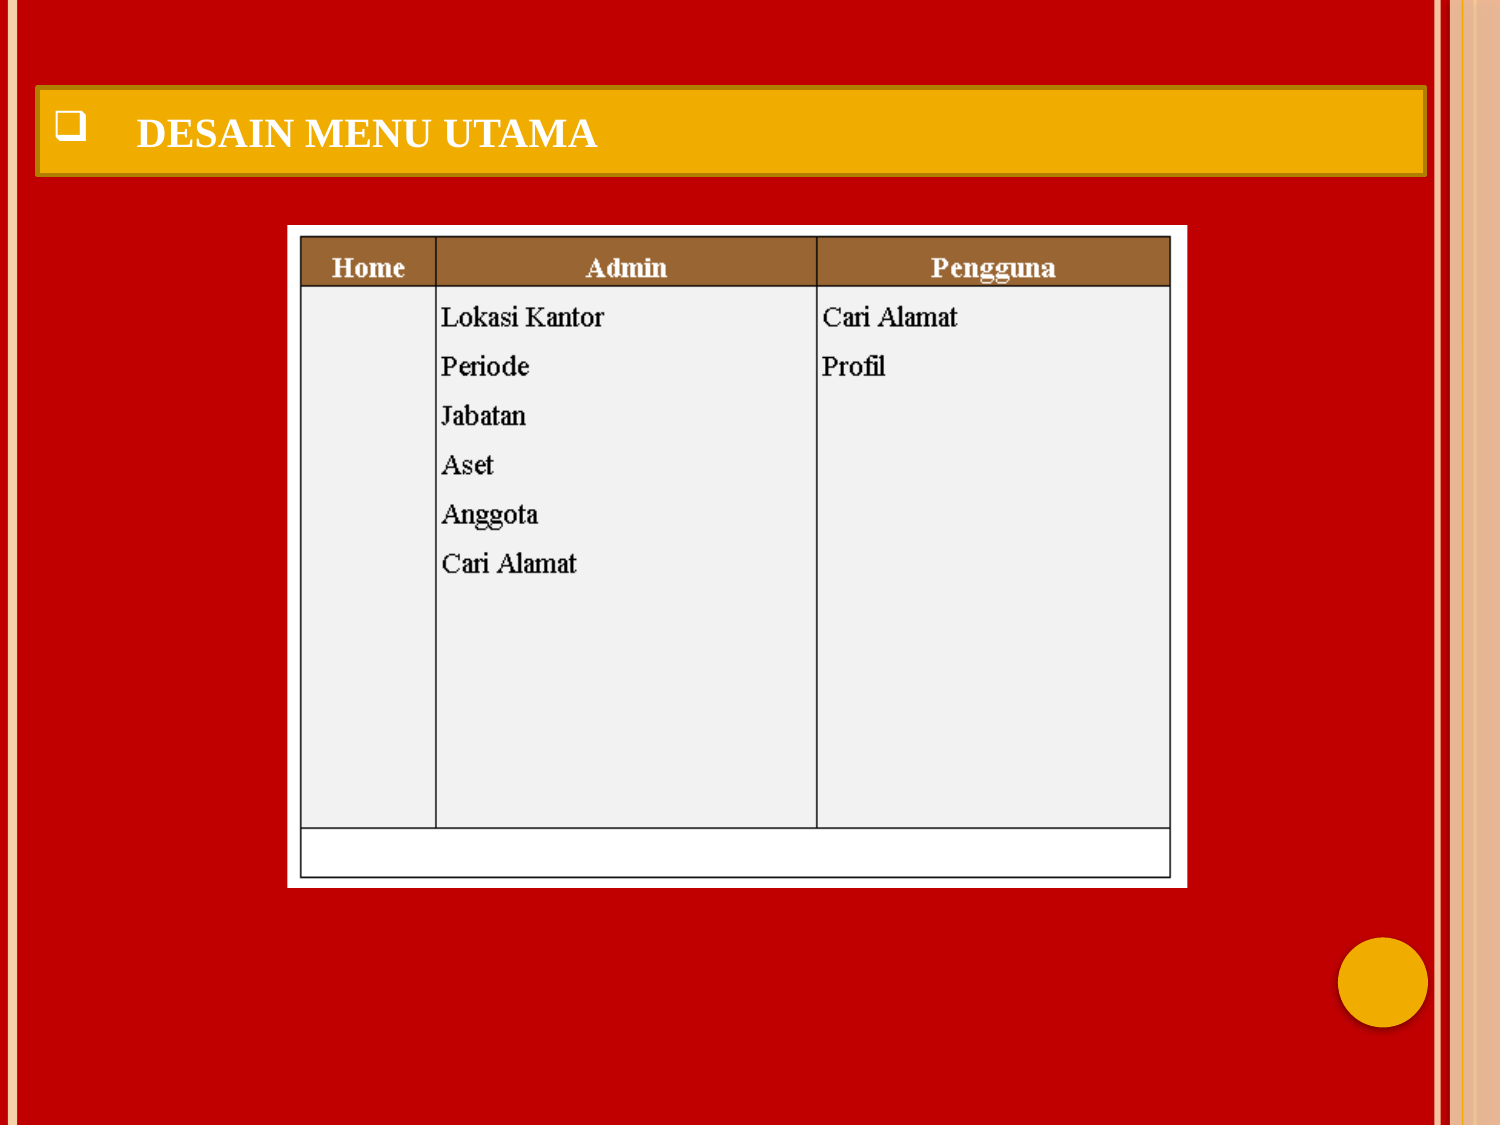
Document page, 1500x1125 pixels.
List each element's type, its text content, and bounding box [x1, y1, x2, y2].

text_box DESAIN MENU UTAMA [35, 85, 1427, 177]
picture [286, 224, 1188, 888]
